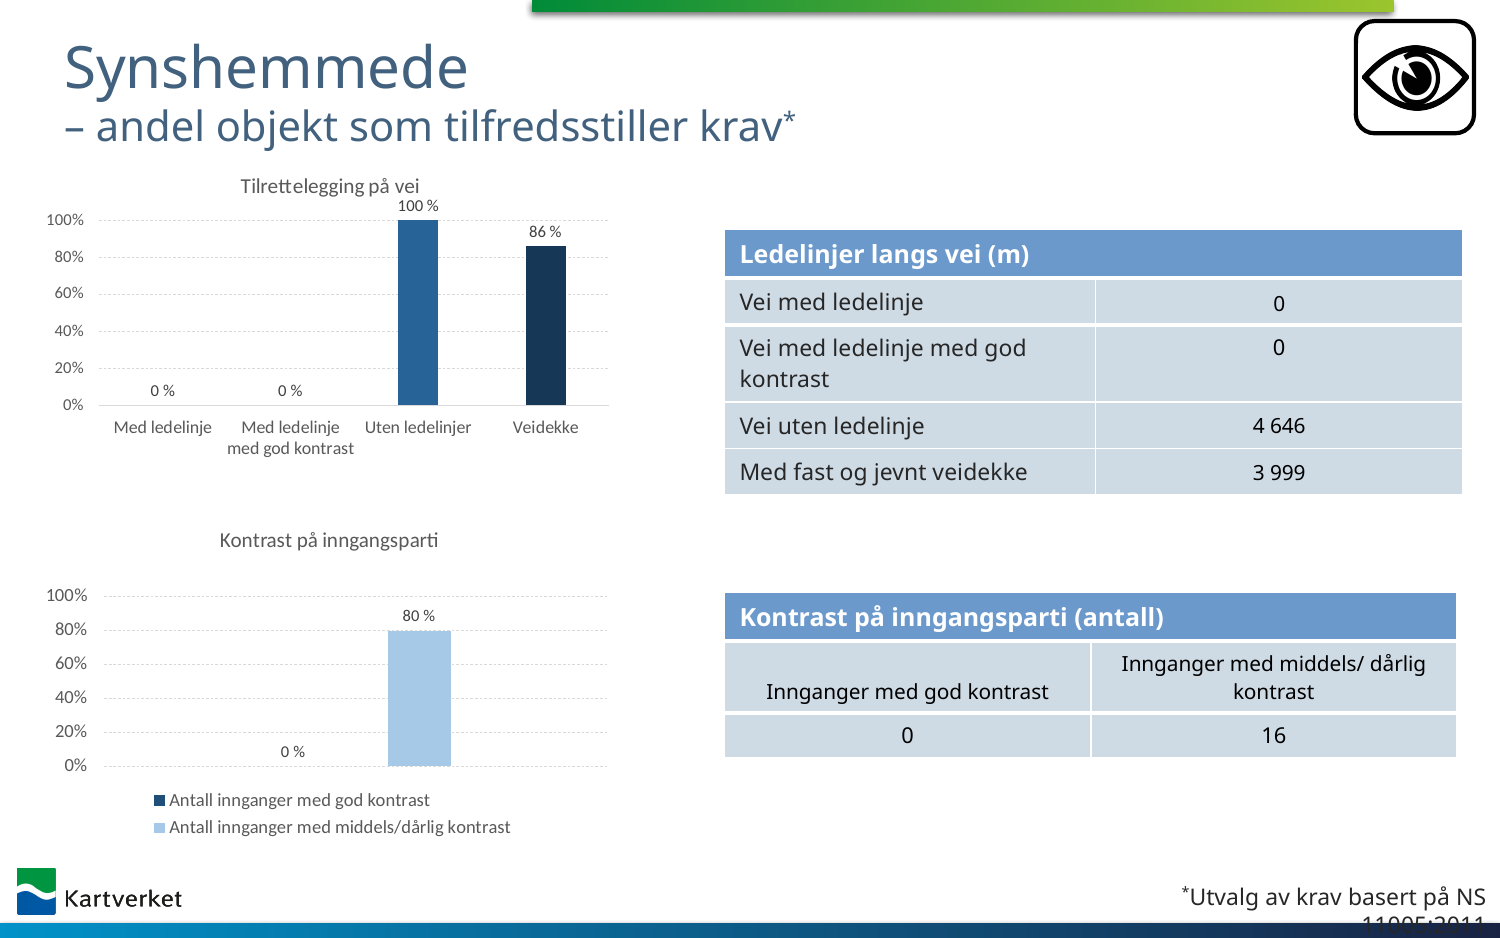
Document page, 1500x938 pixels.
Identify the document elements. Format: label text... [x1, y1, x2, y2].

table_cell Med fast og jevnt veidekke [725, 449, 1095, 494]
table_cell 0 [1096, 280, 1462, 323]
text_box *Utvalg av krav basert på NS 11005:2011 [1068, 873, 1500, 938]
table_header Ledelinjer langs vei (m) [725, 230, 1462, 276]
picture [41, 166, 619, 492]
text_box Synshemmede – andel objekt som tilfredsstiller krav* [49, 24, 1431, 158]
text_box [1355, 20, 1475, 134]
table_cell 16 [1092, 715, 1456, 757]
table_cell Innganger med middels/ dårlig kontrast [1092, 643, 1456, 711]
table_cell 0 [1096, 327, 1462, 401]
table_cell Innganger med god kontrast [725, 643, 1090, 711]
picture [41, 520, 618, 846]
table_header Kontrast på inngangsparti (antall) [725, 593, 1456, 639]
table_cell 3 999 [1096, 449, 1462, 494]
table_cell Vei med ledelinje med god kontrast [725, 327, 1095, 401]
table_cell Vei uten ledelinje [725, 403, 1095, 448]
table_cell 4 646 [1096, 403, 1462, 448]
table_cell 0 [725, 715, 1090, 757]
table_cell Vei med ledelinje [725, 280, 1095, 323]
